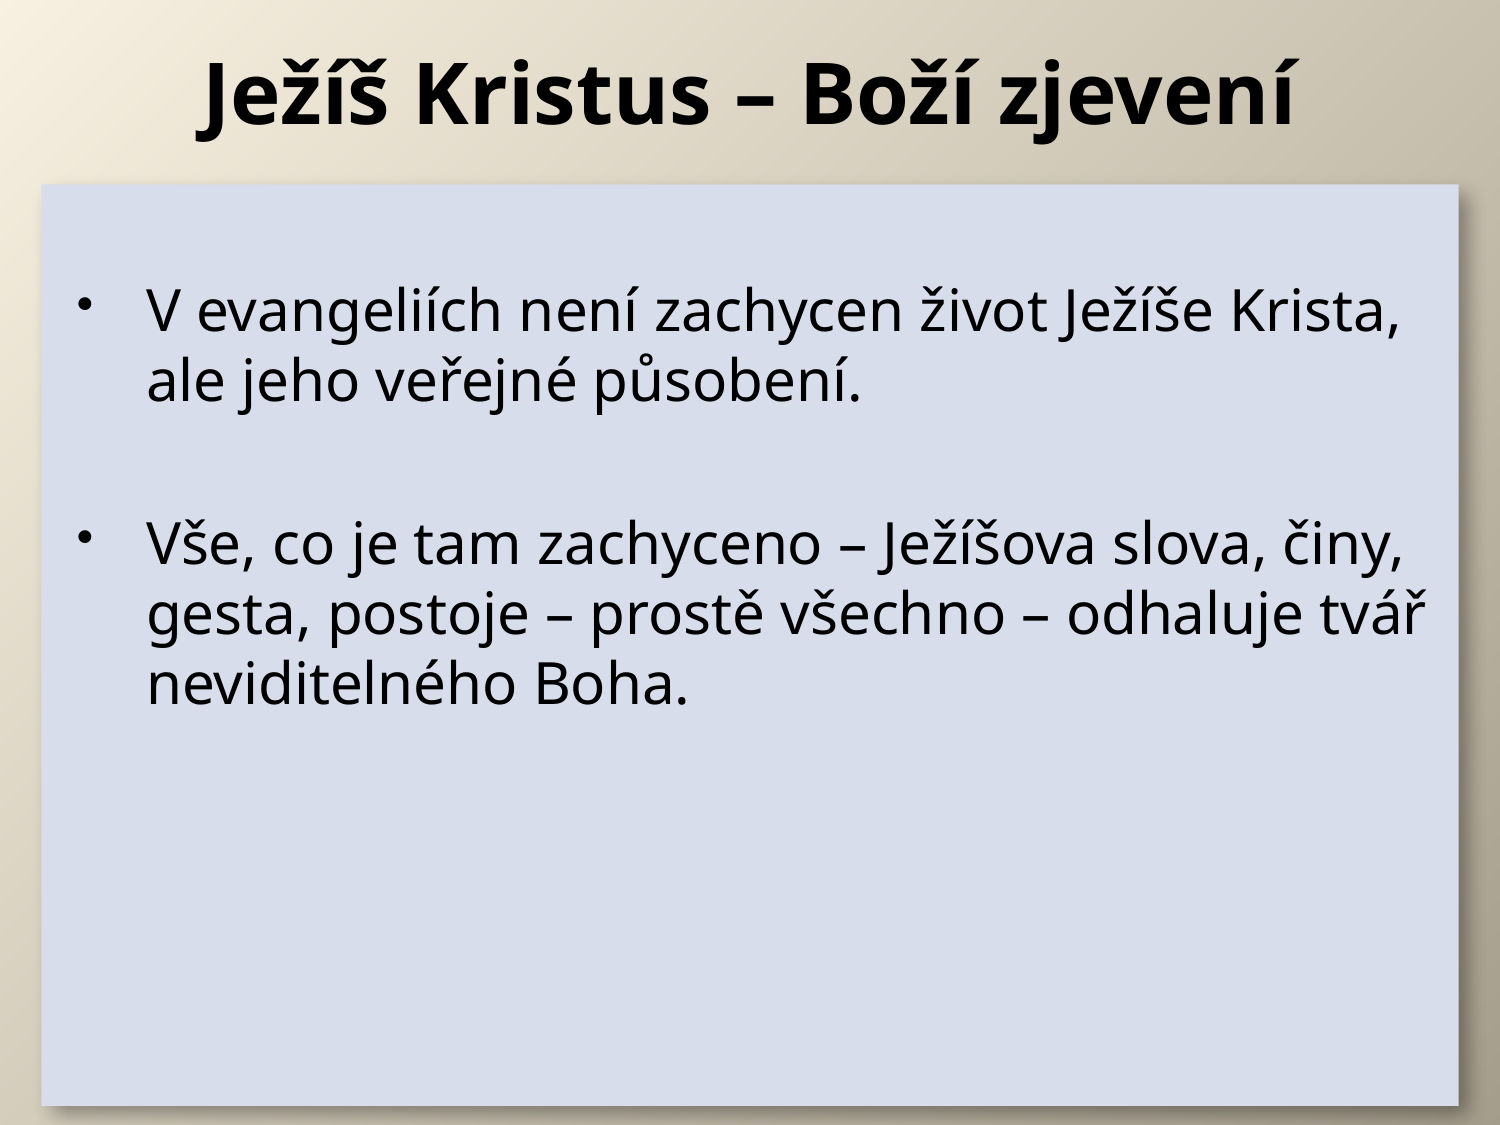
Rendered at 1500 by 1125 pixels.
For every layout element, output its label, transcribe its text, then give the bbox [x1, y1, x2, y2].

title Ježíš Kristus – Boží zjevení [17, 19, 1483, 161]
list V evangeliích není zachycen život Ježíše Krista, ale jeho veřejné působení. Vše, co je tam zachyceno – Ježíšova slova, činy, gesta, postoje – prostě všechno – odhaluje tvář neviditelného Boha. [41, 184, 1459, 1107]
